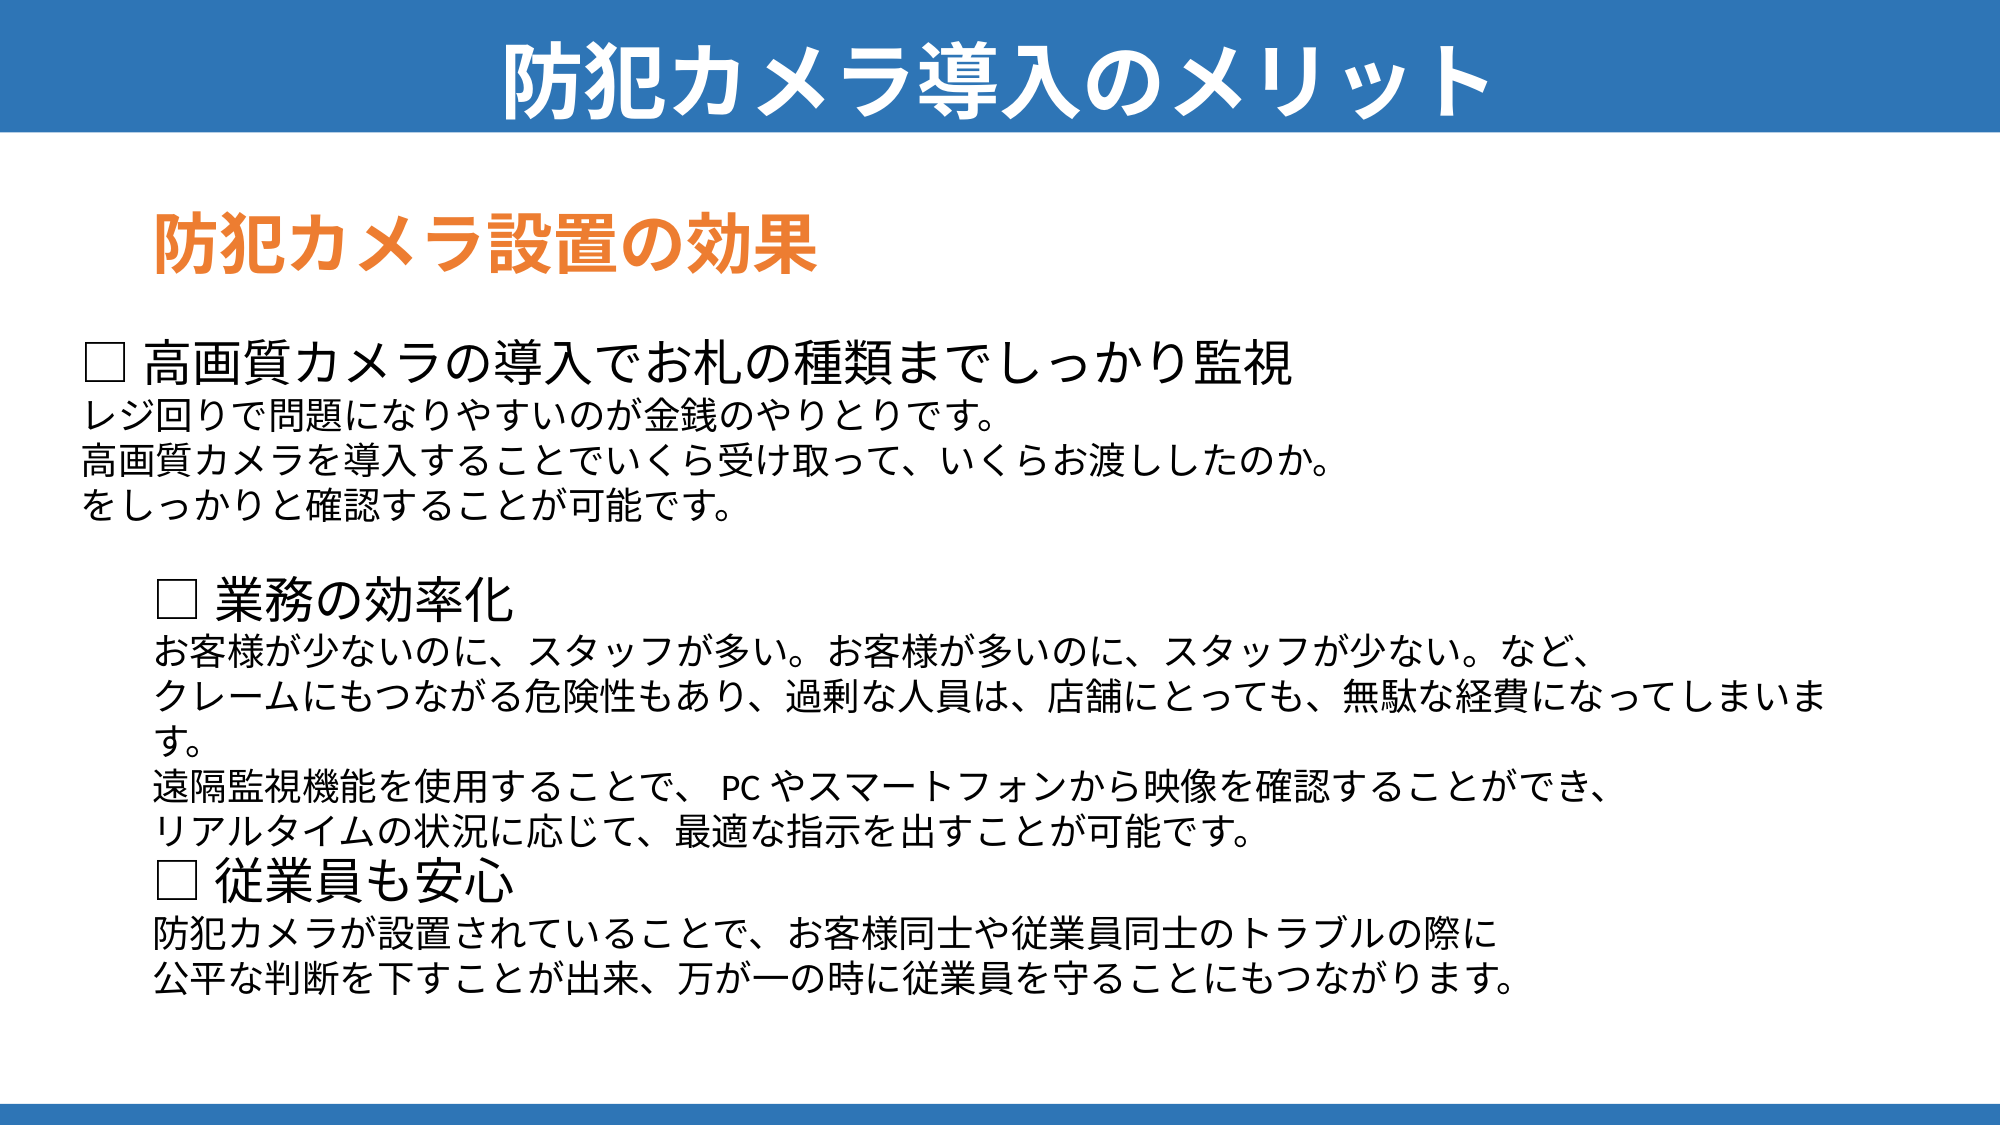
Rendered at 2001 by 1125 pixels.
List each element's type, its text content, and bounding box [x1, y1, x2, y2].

text_box □高画質カメラの導入でお札の種類までしっかり監視 レジ回りで問題になりやすいのが金銭のやりとりです。 高画質カメラを導入することでいくら受け取って、いくらお渡ししたのか。 をしっかりと確認することが可能です。 [66, 324, 1366, 535]
list 防犯カメラ設置の効果 [137, 203, 1863, 287]
text_box [0, 0, 2000, 133]
text_box 防犯カメラ導入のメリット [485, 21, 1515, 137]
text_box [0, 1103, 2000, 1125]
text_box □従業員も安心 防犯カメラが設置されていることで、お客様同士や従業員同士のトラブルの際に 公平な判断を下すことが出来、万が一の時に従業員を守ることにもつながります。 [137, 842, 1745, 1052]
text_box □業務の効率化 お客様が少ないのに、スタッフが多い。お客様が多いのに、スタッフが少ない。など、 クレームにもつながる危険性もあり、過剰な人員は、店舗にとっても、無駄な経費になってしまいます。 遠隔監視機能を使用することで、PCやスマートフォンから映像を確認することができ、 リアルタイムの状況に応じて、最適な指示を出すことが可能です。 [137, 560, 1863, 861]
